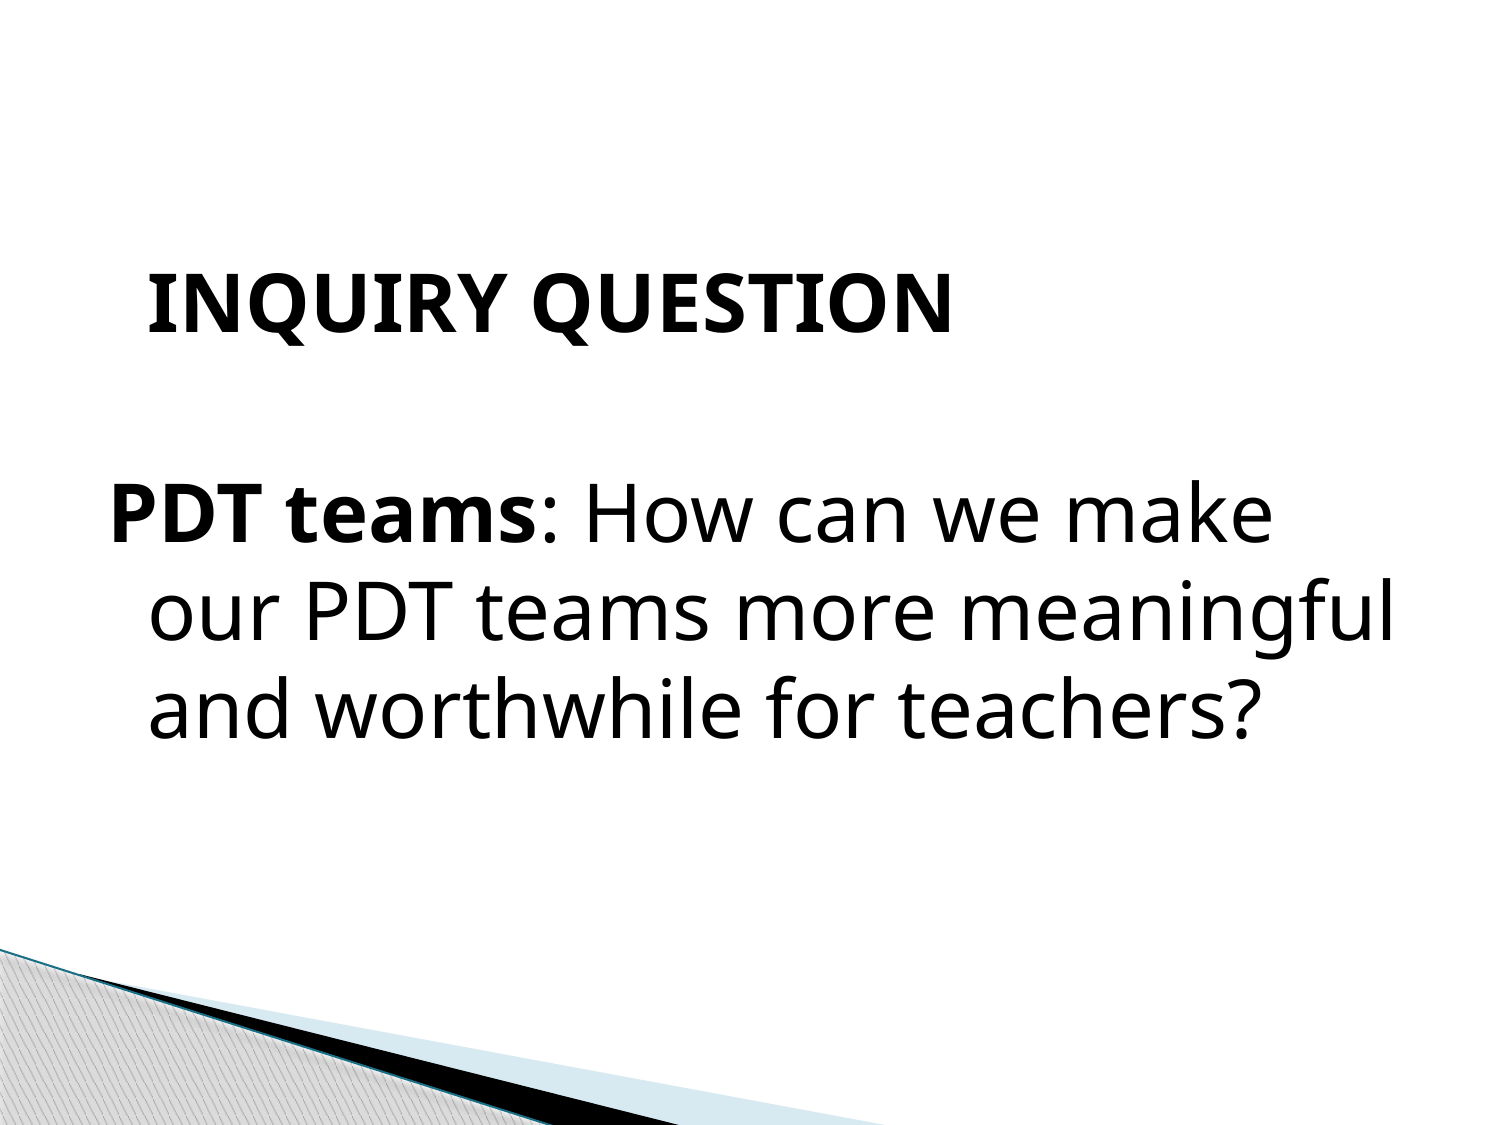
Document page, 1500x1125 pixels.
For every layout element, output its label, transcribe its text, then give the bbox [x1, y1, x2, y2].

list INQUIRY QUESTION PDT teams: How can we make our PDT teams more meaningful and worthwhile for teachers? [75, 243, 1425, 774]
